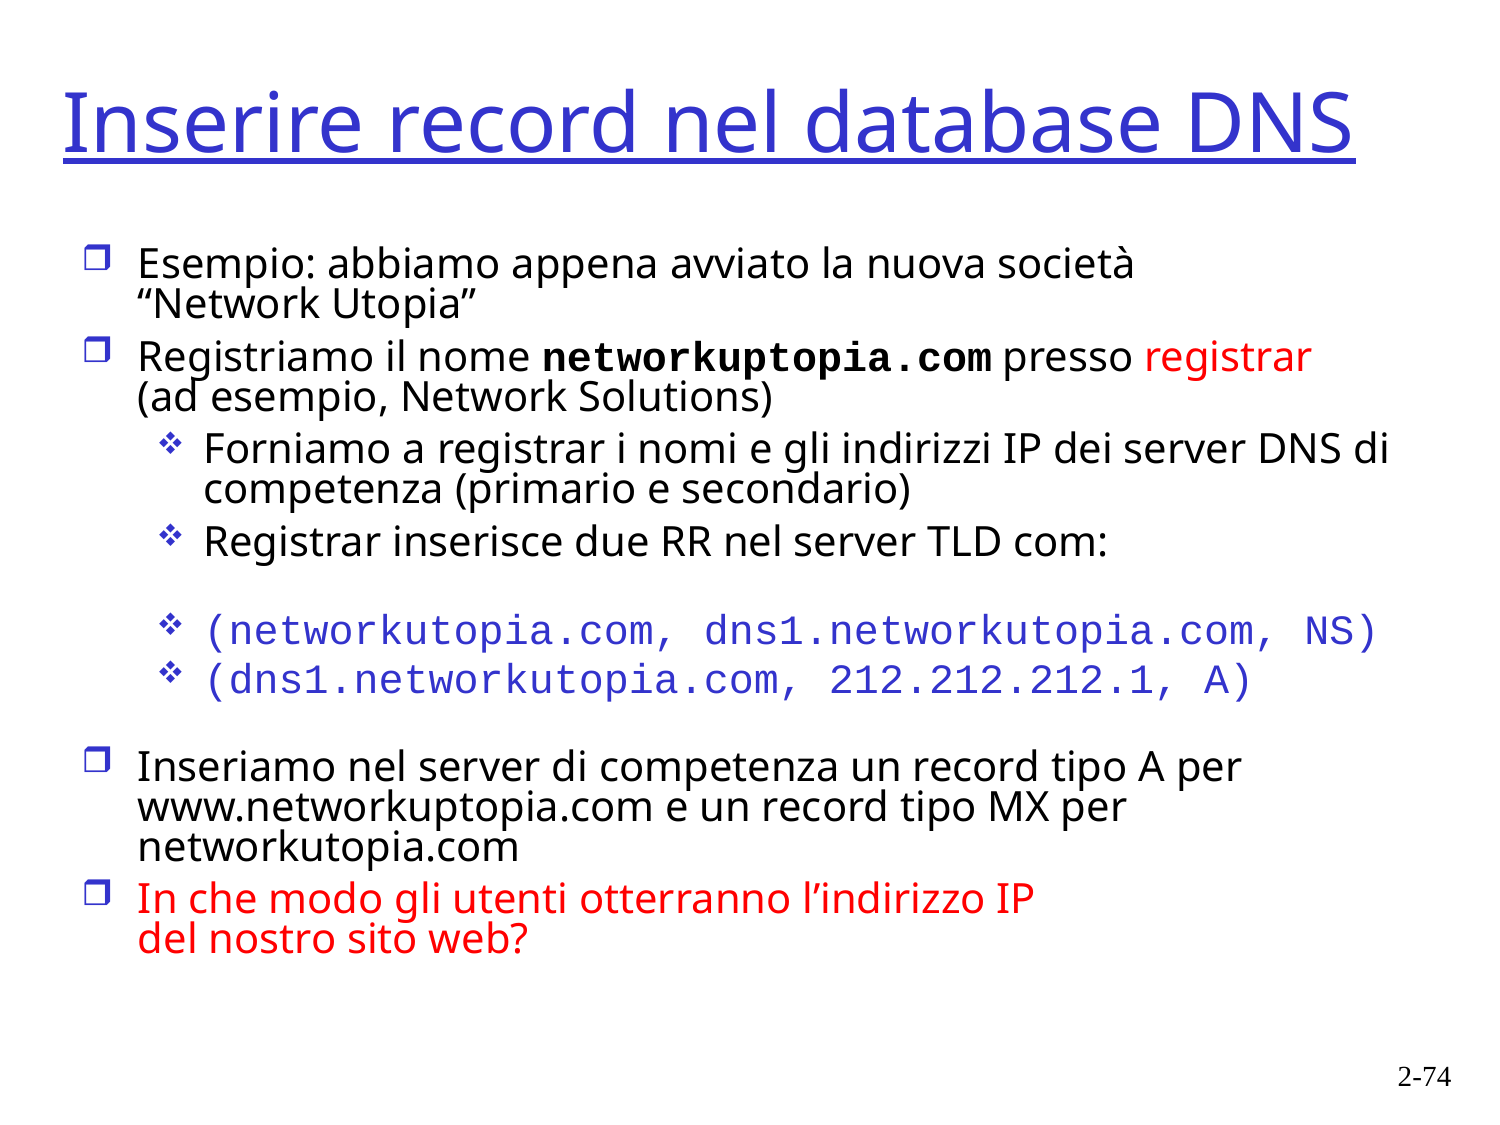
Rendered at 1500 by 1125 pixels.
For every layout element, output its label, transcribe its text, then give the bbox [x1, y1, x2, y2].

list Esempio: abbiamo appena avviato la nuova società “Network Utopia” Registriamo il nome networkuptopia.com presso registrar (ad esempio, Network Solutions) Forniamo a registrar i nomi e gli indirizzi IP dei server DNS di competenza (primario e secondario) Registrar inserisce due RR nel server TLD com: (networkutopia.com, dns1.networkutopia.com, NS) (dns1.networkutopia.com, 212.212.212.1, A) Inseriamo nel server di competenza un record tipo A per www.networkuptopia.com e un record tipo MX per networkutopia.com In che modo gli utenti otterranno l’indirizzo IP del nostro sito web? [66, 239, 1429, 1003]
title Inserire record nel database DNS [47, 37, 1449, 201]
slide_number 2-74 [1362, 1049, 1467, 1125]
